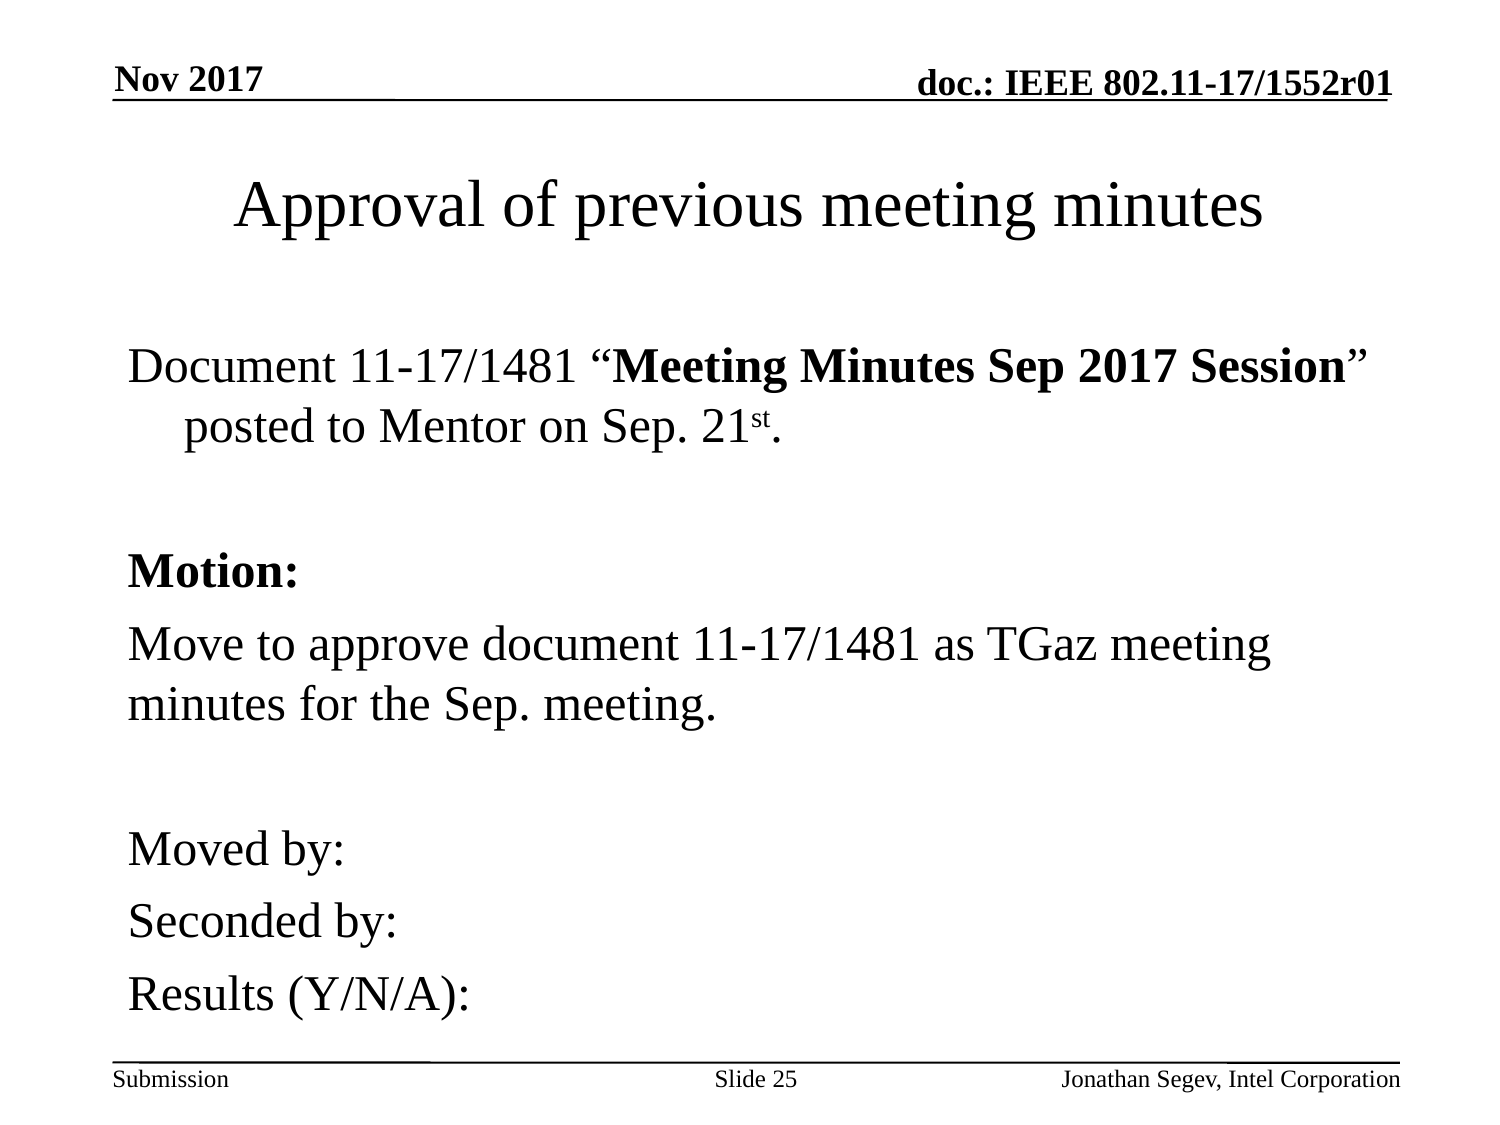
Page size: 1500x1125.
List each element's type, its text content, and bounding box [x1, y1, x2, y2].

footer Jonathan Segev, Intel Corporation [878, 1061, 1402, 1093]
title Approval of previous meeting minutes [112, 112, 1388, 288]
slide_number Slide 25 [712, 1061, 800, 1123]
list Document 11-17/1481 “Meeting Minutes Sep 2017 Session” posted to Mentor on Sep. 21st. Motion: Move to approve document 11-17/1481 as TGaz meeting minutes for the Sep. meeting. Moved by: Seconded by: Results (Y/N/A): [112, 324, 1388, 1000]
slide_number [114, 54, 423, 100]
